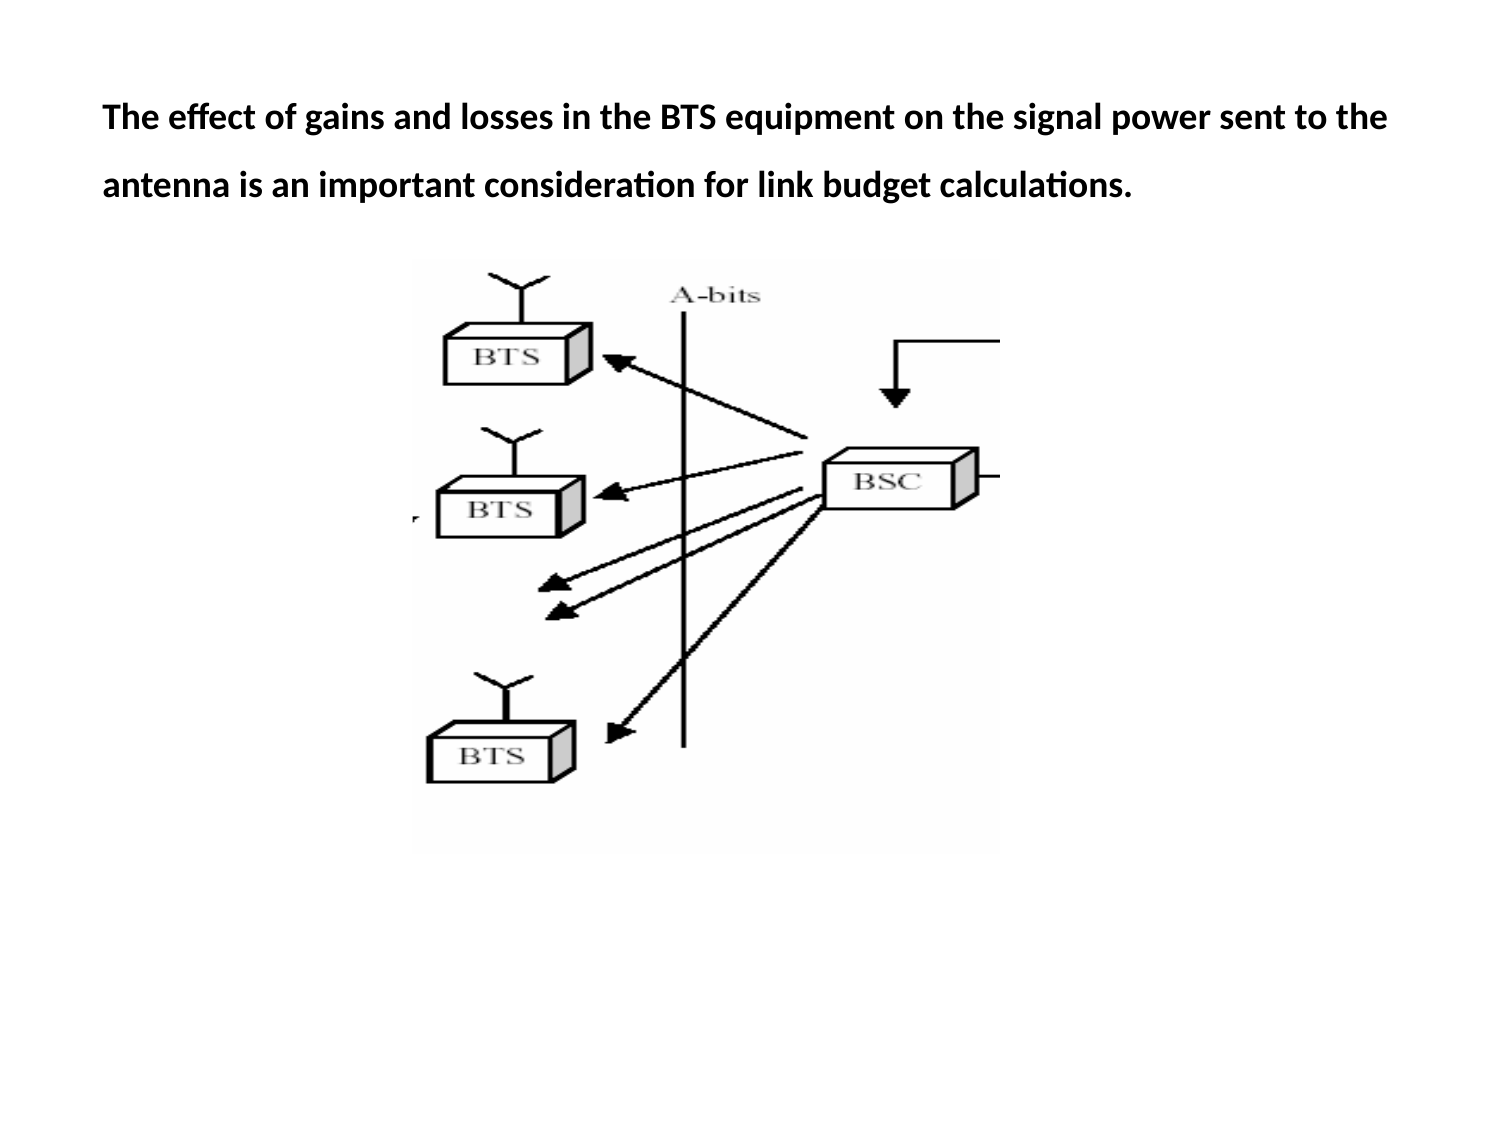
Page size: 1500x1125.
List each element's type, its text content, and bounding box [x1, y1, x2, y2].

picture [412, 259, 1001, 854]
text_box The effect of gains and losses in the BTS equipment on the signal power sent to the antenna is an important consideration for link budget calculations. [87, 62, 1425, 258]
